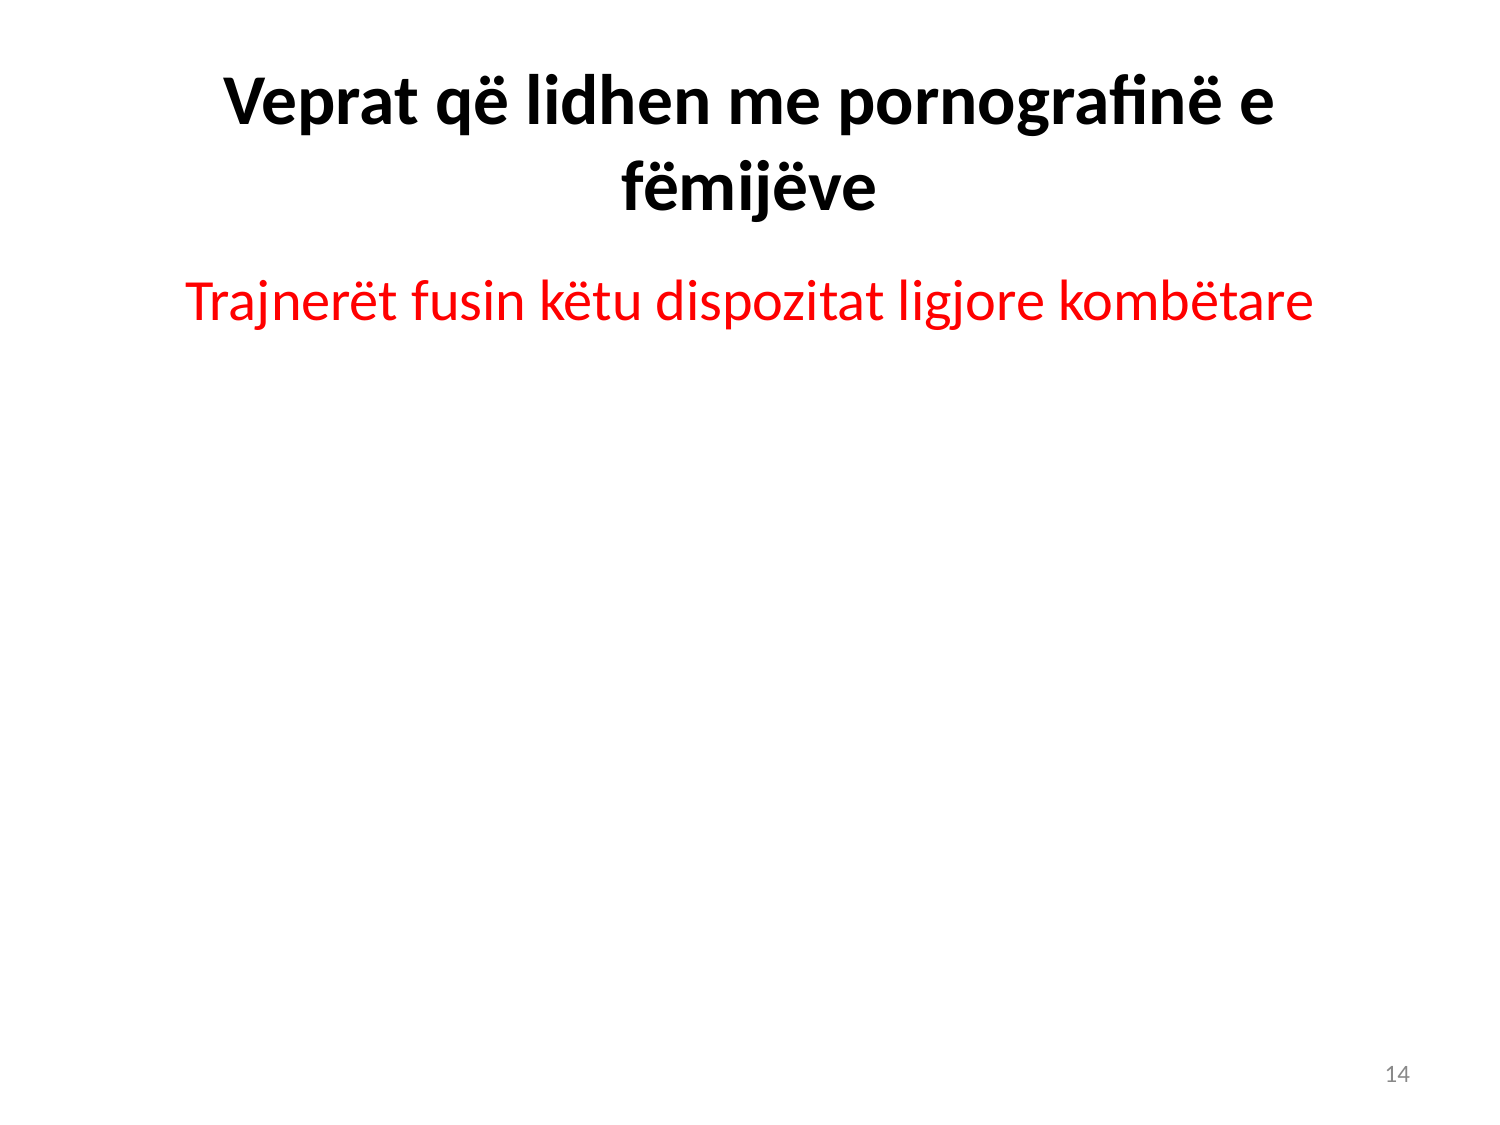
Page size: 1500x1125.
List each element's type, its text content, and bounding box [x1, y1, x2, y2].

title Veprat që lidhen me pornografinë e fëmijëve [75, 45, 1425, 233]
slide_number 14 [1074, 1042, 1425, 1103]
list Trajnerët fusin këtu dispozitat ligjore kombëtare [75, 262, 1425, 1005]
